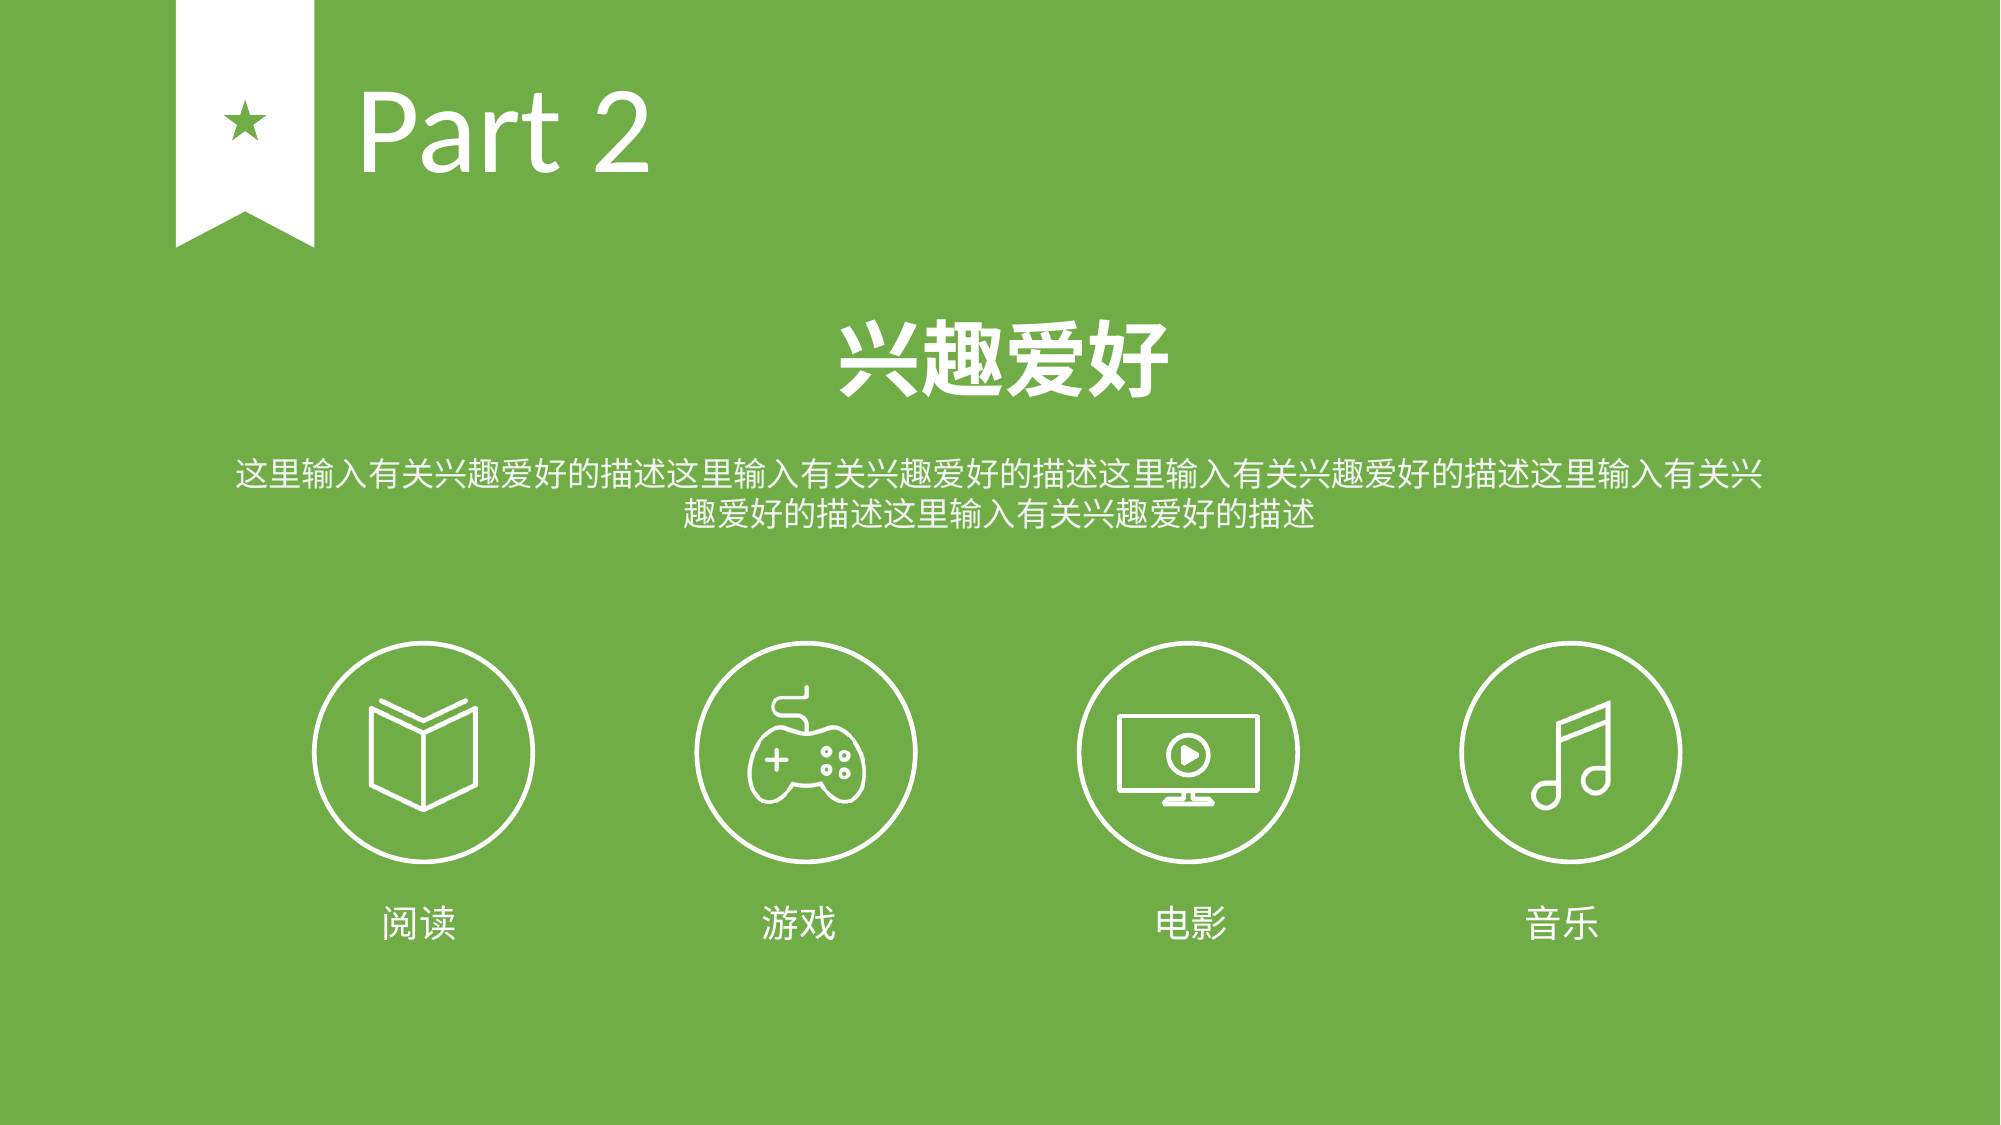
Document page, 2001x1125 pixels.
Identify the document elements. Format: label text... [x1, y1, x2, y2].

text_box 兴趣爱好 [822, 299, 1244, 415]
text_box 这里输入有关兴趣爱好的描述这里输入有关兴趣爱好的描述这里输入有关兴趣爱好的描述这里输入有关兴趣爱好的描述这里输入有关兴趣爱好的描述 [218, 445, 1782, 541]
text_box 电影 [1138, 892, 1257, 953]
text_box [175, 0, 315, 248]
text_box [696, 642, 916, 863]
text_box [1078, 642, 1298, 863]
text_box 游戏 [746, 892, 865, 953]
text_box 音乐 [1510, 892, 1629, 953]
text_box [314, 642, 534, 863]
text_box [0, 0, 2000, 1125]
text_box 阅读 [366, 892, 485, 953]
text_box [1461, 642, 1681, 863]
text_box Part 2 [340, 40, 731, 206]
